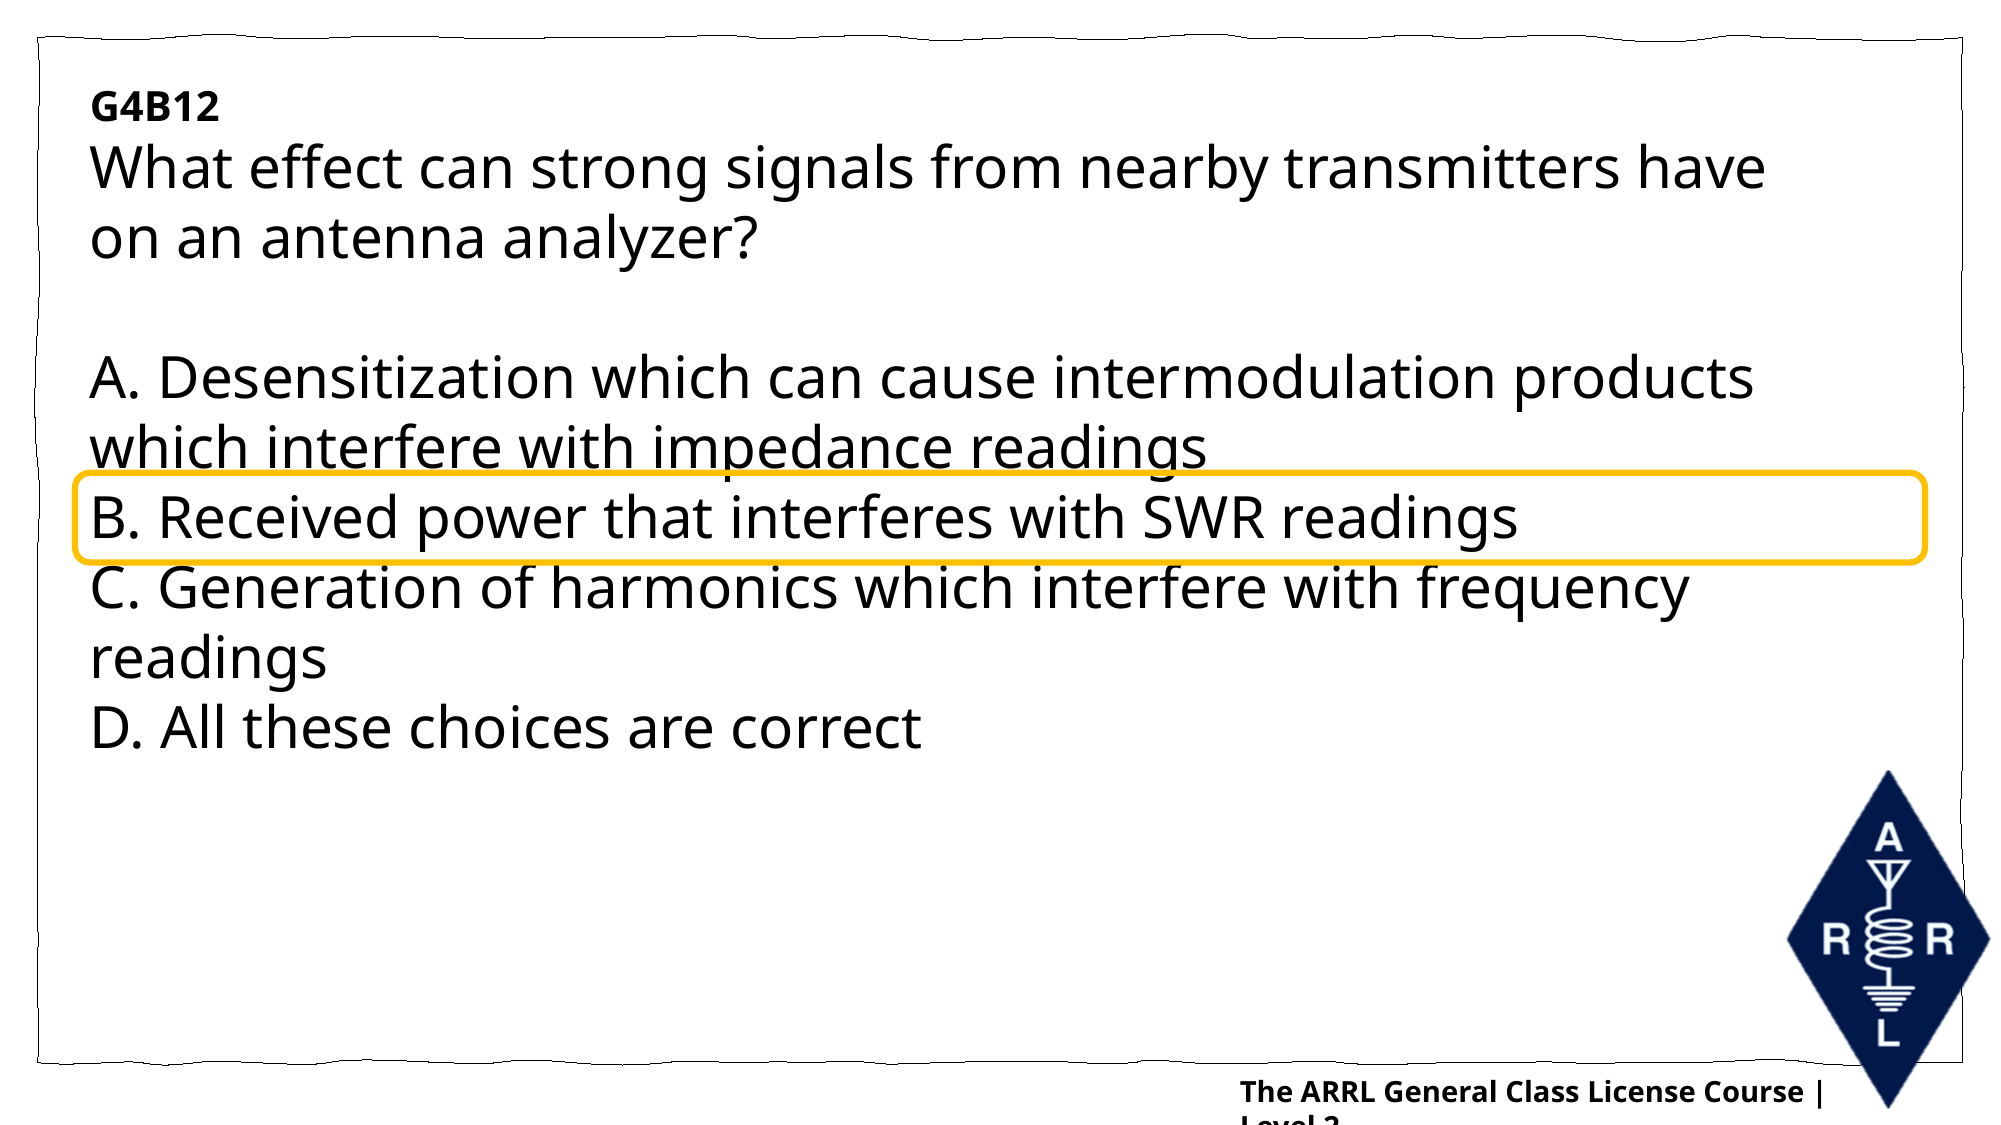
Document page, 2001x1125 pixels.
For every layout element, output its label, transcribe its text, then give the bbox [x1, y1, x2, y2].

text_box [73, 471, 1927, 564]
picture [1773, 752, 1999, 1125]
text_box G4B12 What effect can strong signals from nearby transmitters have on an antenna analyzer? A. Desensitization which can cause intermodulation products which interfere with impedance readings B. Received power that interferes with SWR readings C. Generation of harmonics which interfere with frequency readings D. All these choices are correct [75, 556, 1850, 768]
text_box G4B12 What effect can strong signals from nearby transmitters have on an antenna analyzer? A. Desensitization which can cause intermodulation products which interfere with impedance readings B. Received power that interferes with SWR readings C. Generation of harmonics which interfere with frequency readings D. All these choices are correct [75, 72, 1850, 479]
